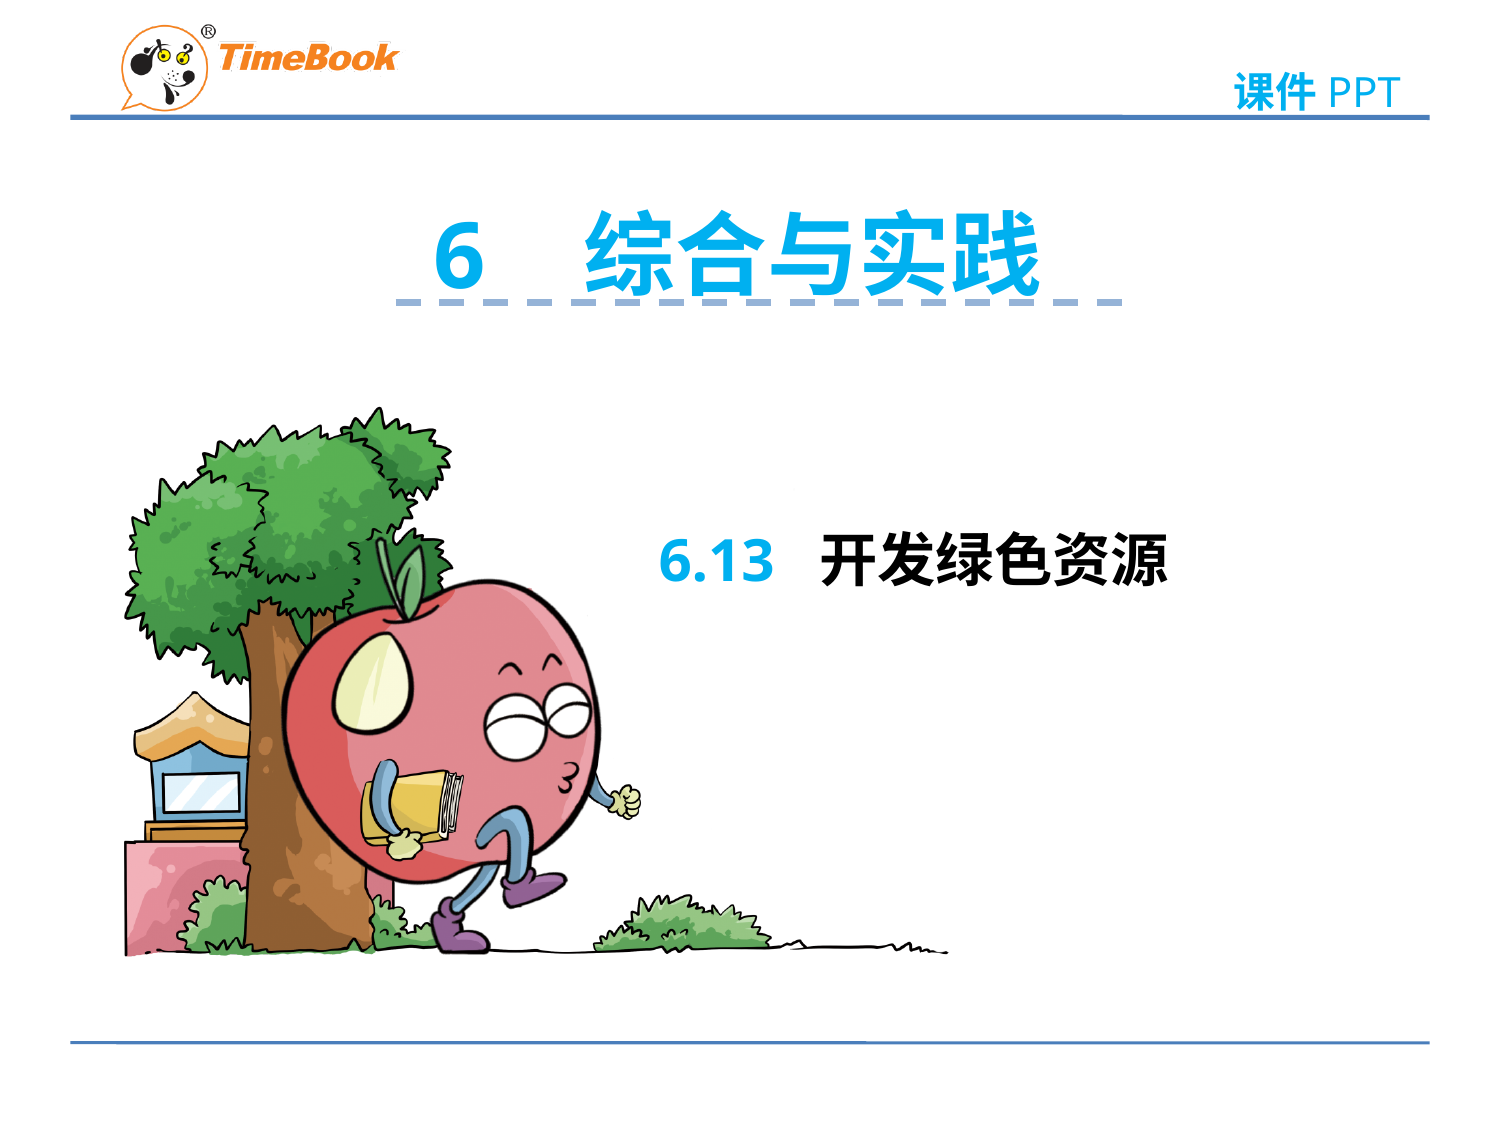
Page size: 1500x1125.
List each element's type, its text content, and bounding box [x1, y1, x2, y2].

picture [118, 22, 408, 113]
text_box 6.13 开发绿色资源 [965, 515, 1306, 601]
text_box 6 综合与实践 [419, 189, 1270, 315]
picture [111, 396, 961, 976]
